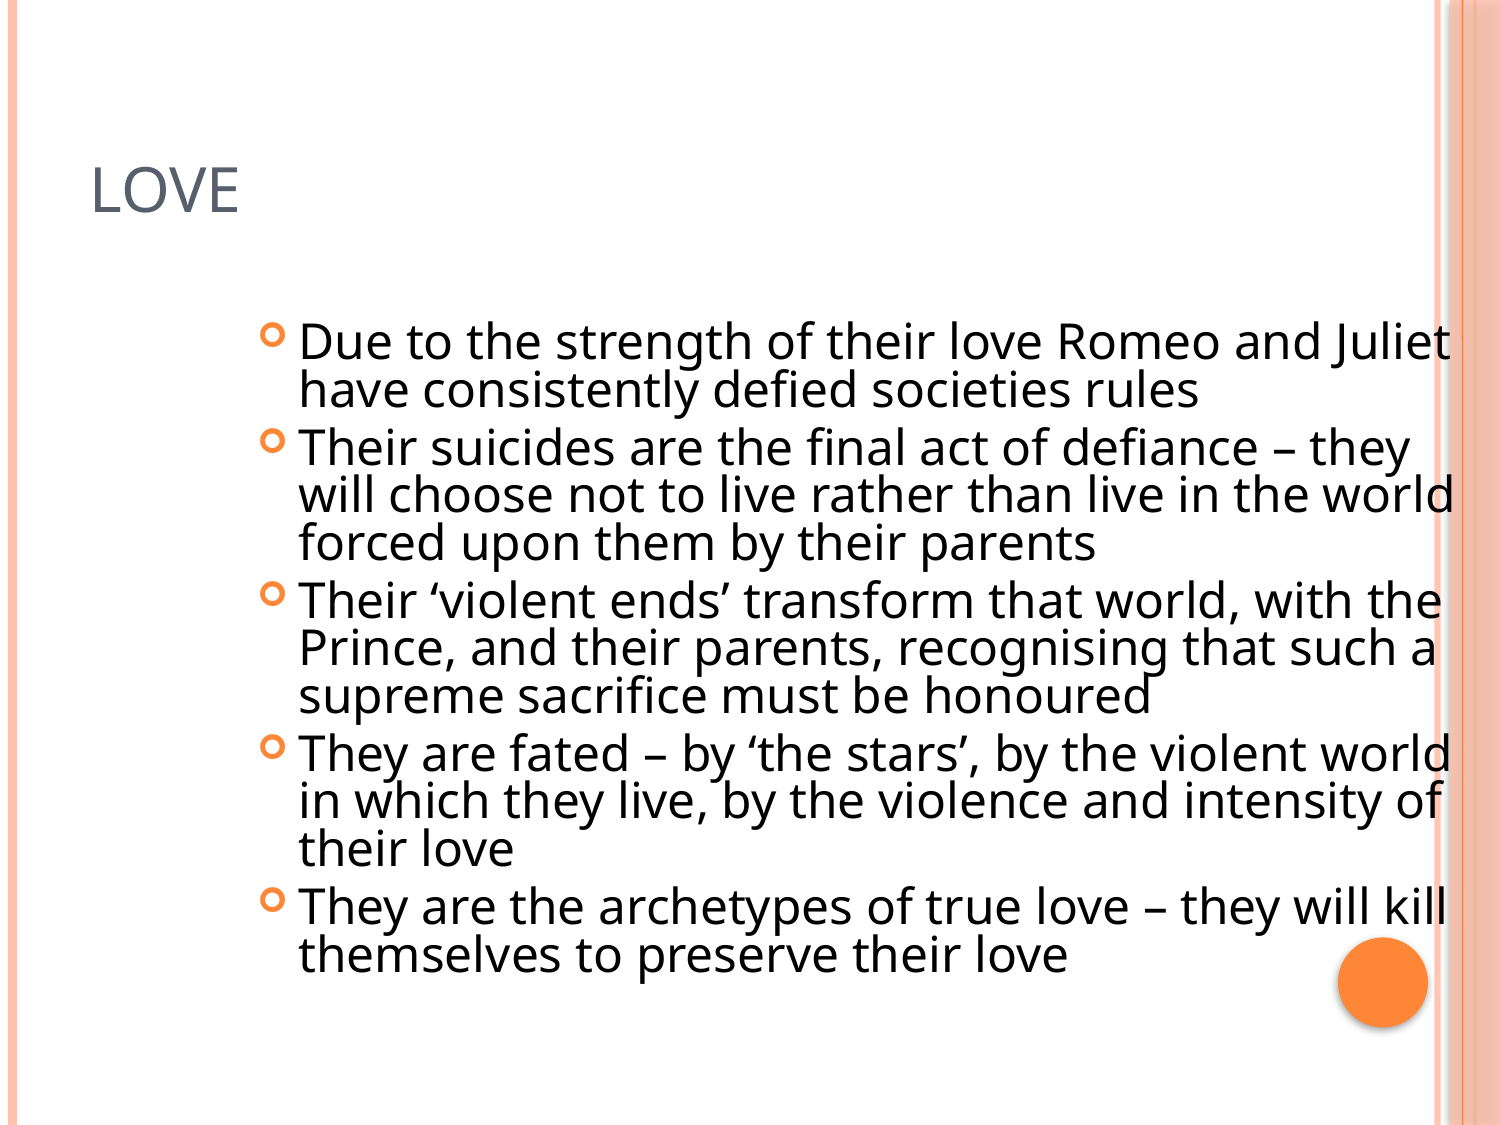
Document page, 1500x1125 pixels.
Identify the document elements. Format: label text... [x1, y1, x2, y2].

list Due to the strength of their love Romeo and Juliet have consistently defied societies rules Their suicides are the final act of defiance – they will choose not to live rather than live in the world forced upon them by their parents Their ‘violent ends’ transform that world, with the Prince, and their parents, recognising that such a supreme sacrifice must be honoured They are fated – by ‘the stars’, by the violent world in which they live, by the violence and intensity of their love They are the archetypes of true love – they will kill themselves to preserve their love [242, 314, 1494, 1000]
title Love [75, 45, 1300, 233]
